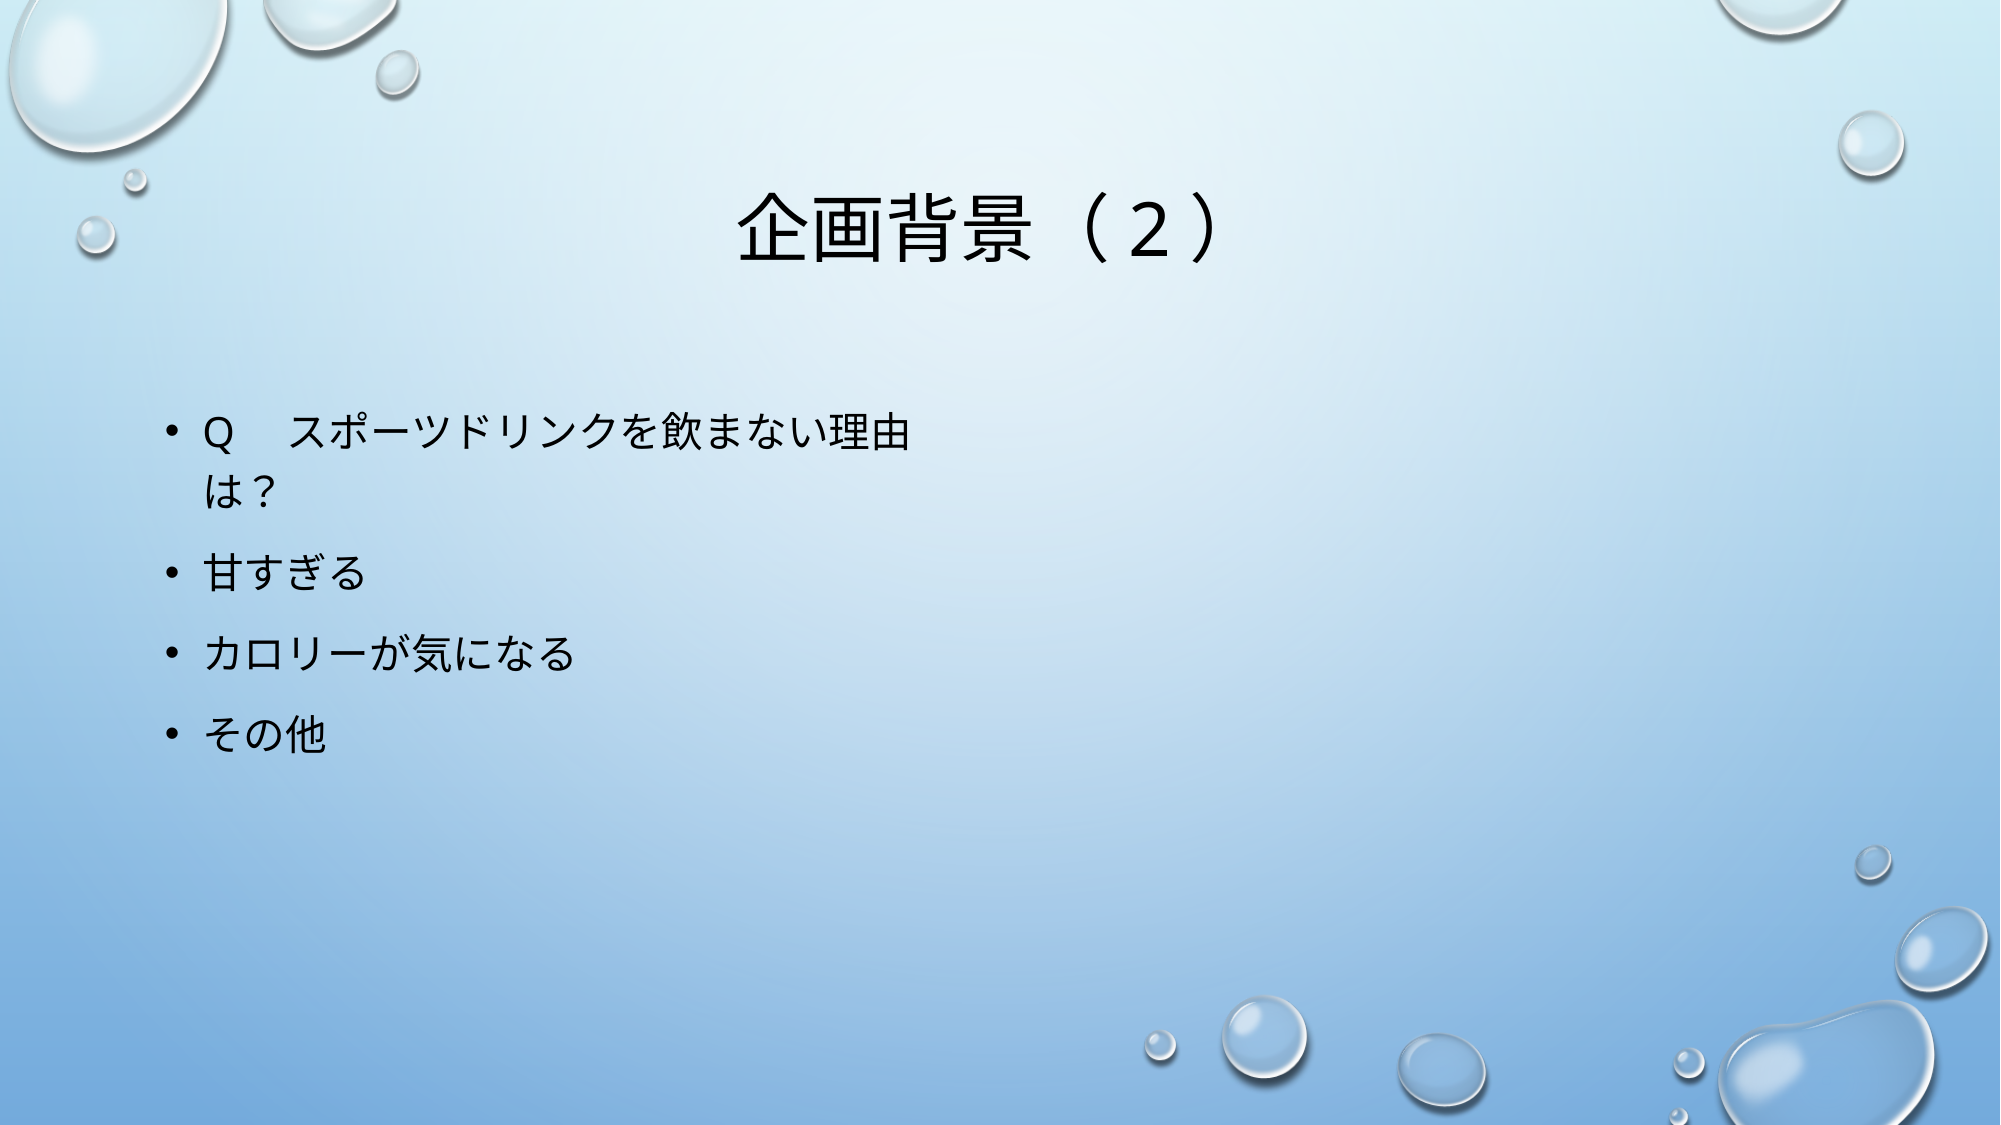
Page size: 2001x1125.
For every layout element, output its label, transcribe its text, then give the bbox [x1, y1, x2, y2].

title 企画背景（2） [149, 101, 1851, 364]
list Q スポーツドリンクを飲まない理由は？ 甘すぎる カロリーが気になる その他 [149, 388, 988, 950]
picture [0, 0, 2000, 1125]
